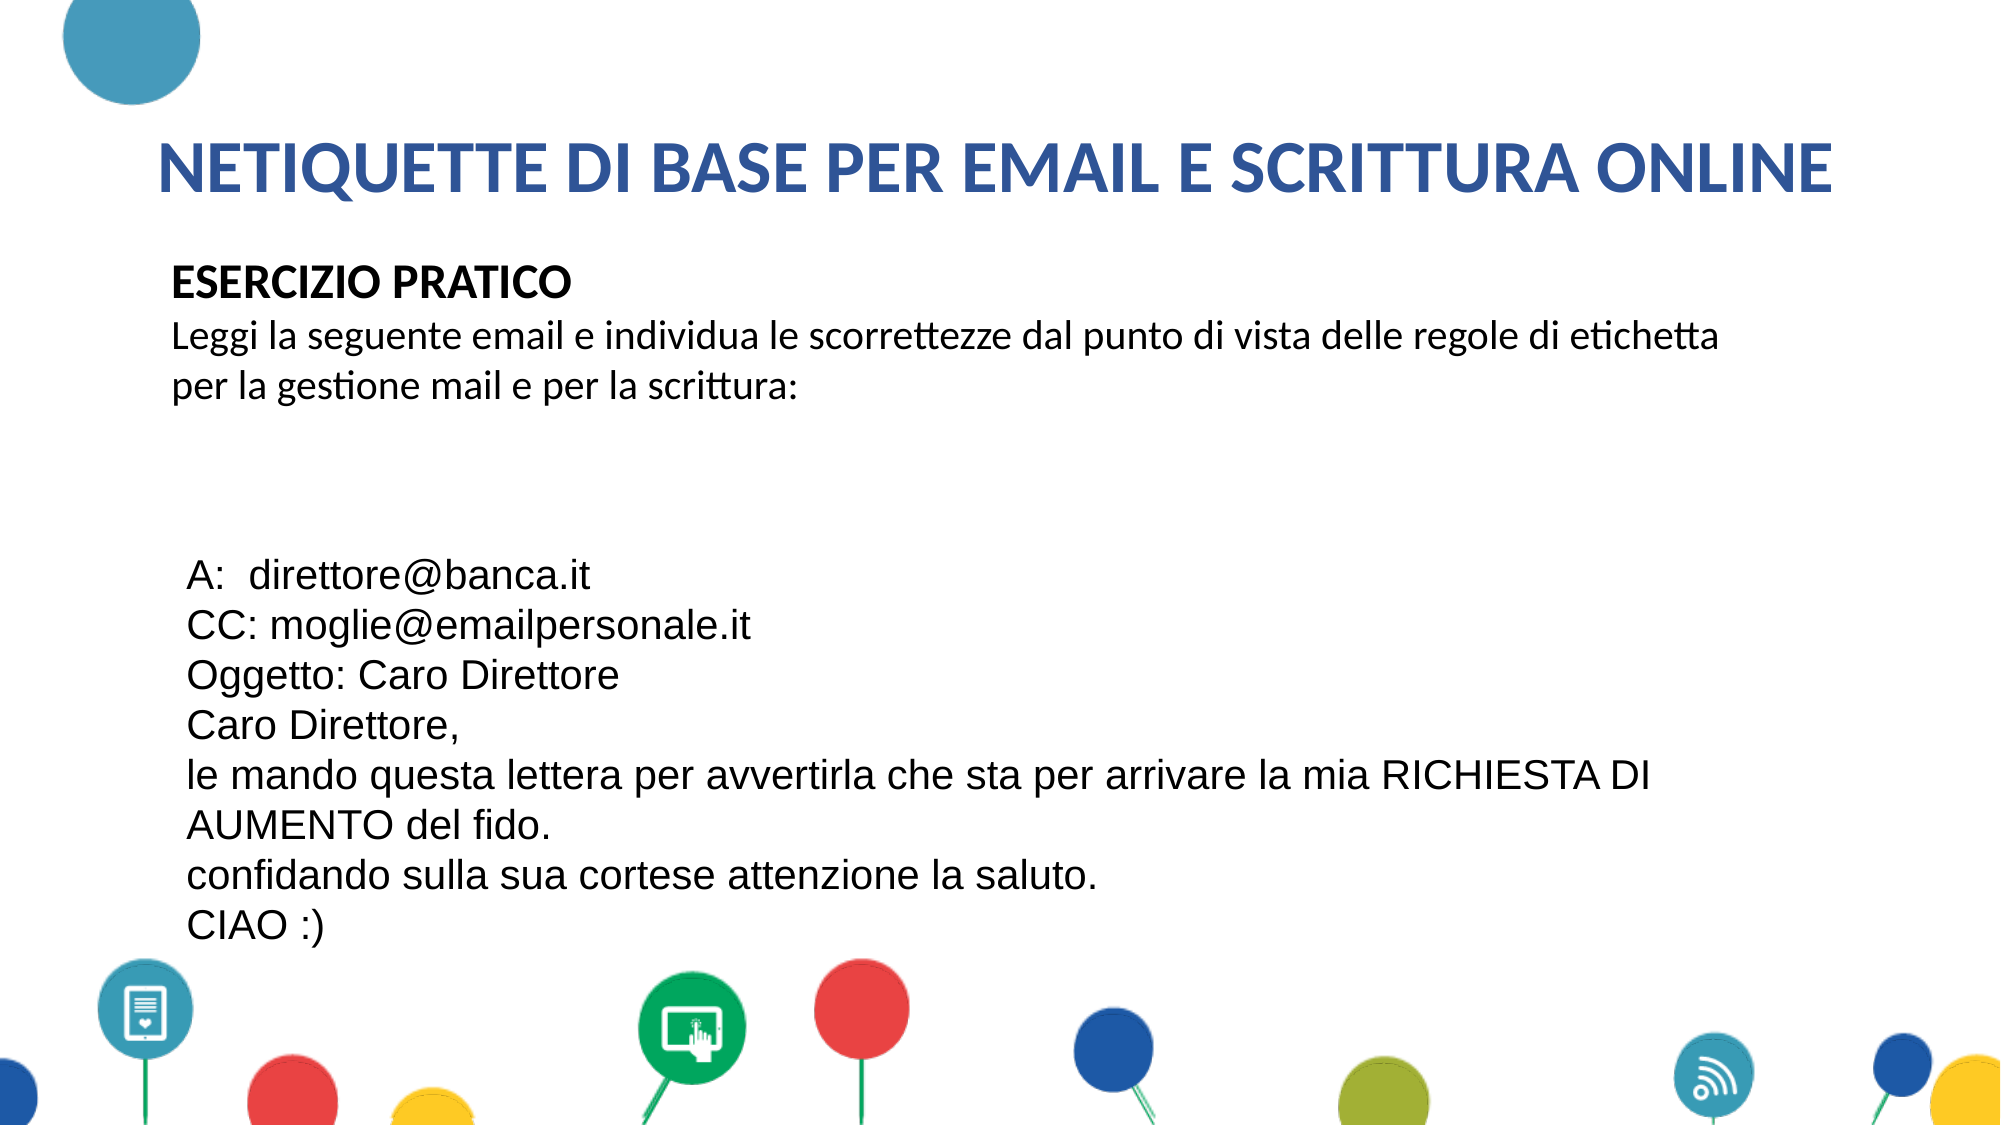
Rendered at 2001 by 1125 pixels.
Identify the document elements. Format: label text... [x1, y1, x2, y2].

text_box ESERCIZIO PRATICO Leggi la seguente email e individua le scorrettezze dal punto di vista delle regole di etichetta per la gestione mail e per la scrittura: [156, 240, 1757, 416]
picture [0, 0, 2001, 1125]
title Netiquette di base per email e scrittura online [137, 59, 1863, 278]
text_box A: direttore@banca.it CC: moglie@emailpersonale.it Oggetto: Caro Direttore Caro Direttore, le mando questa lettera per avvertirla che sta per arrivare la mia RICHIESTA DI AUMENTO del fido. confidando sulla sua cortese attenzione la saluto. CIAO :) [171, 540, 1805, 956]
